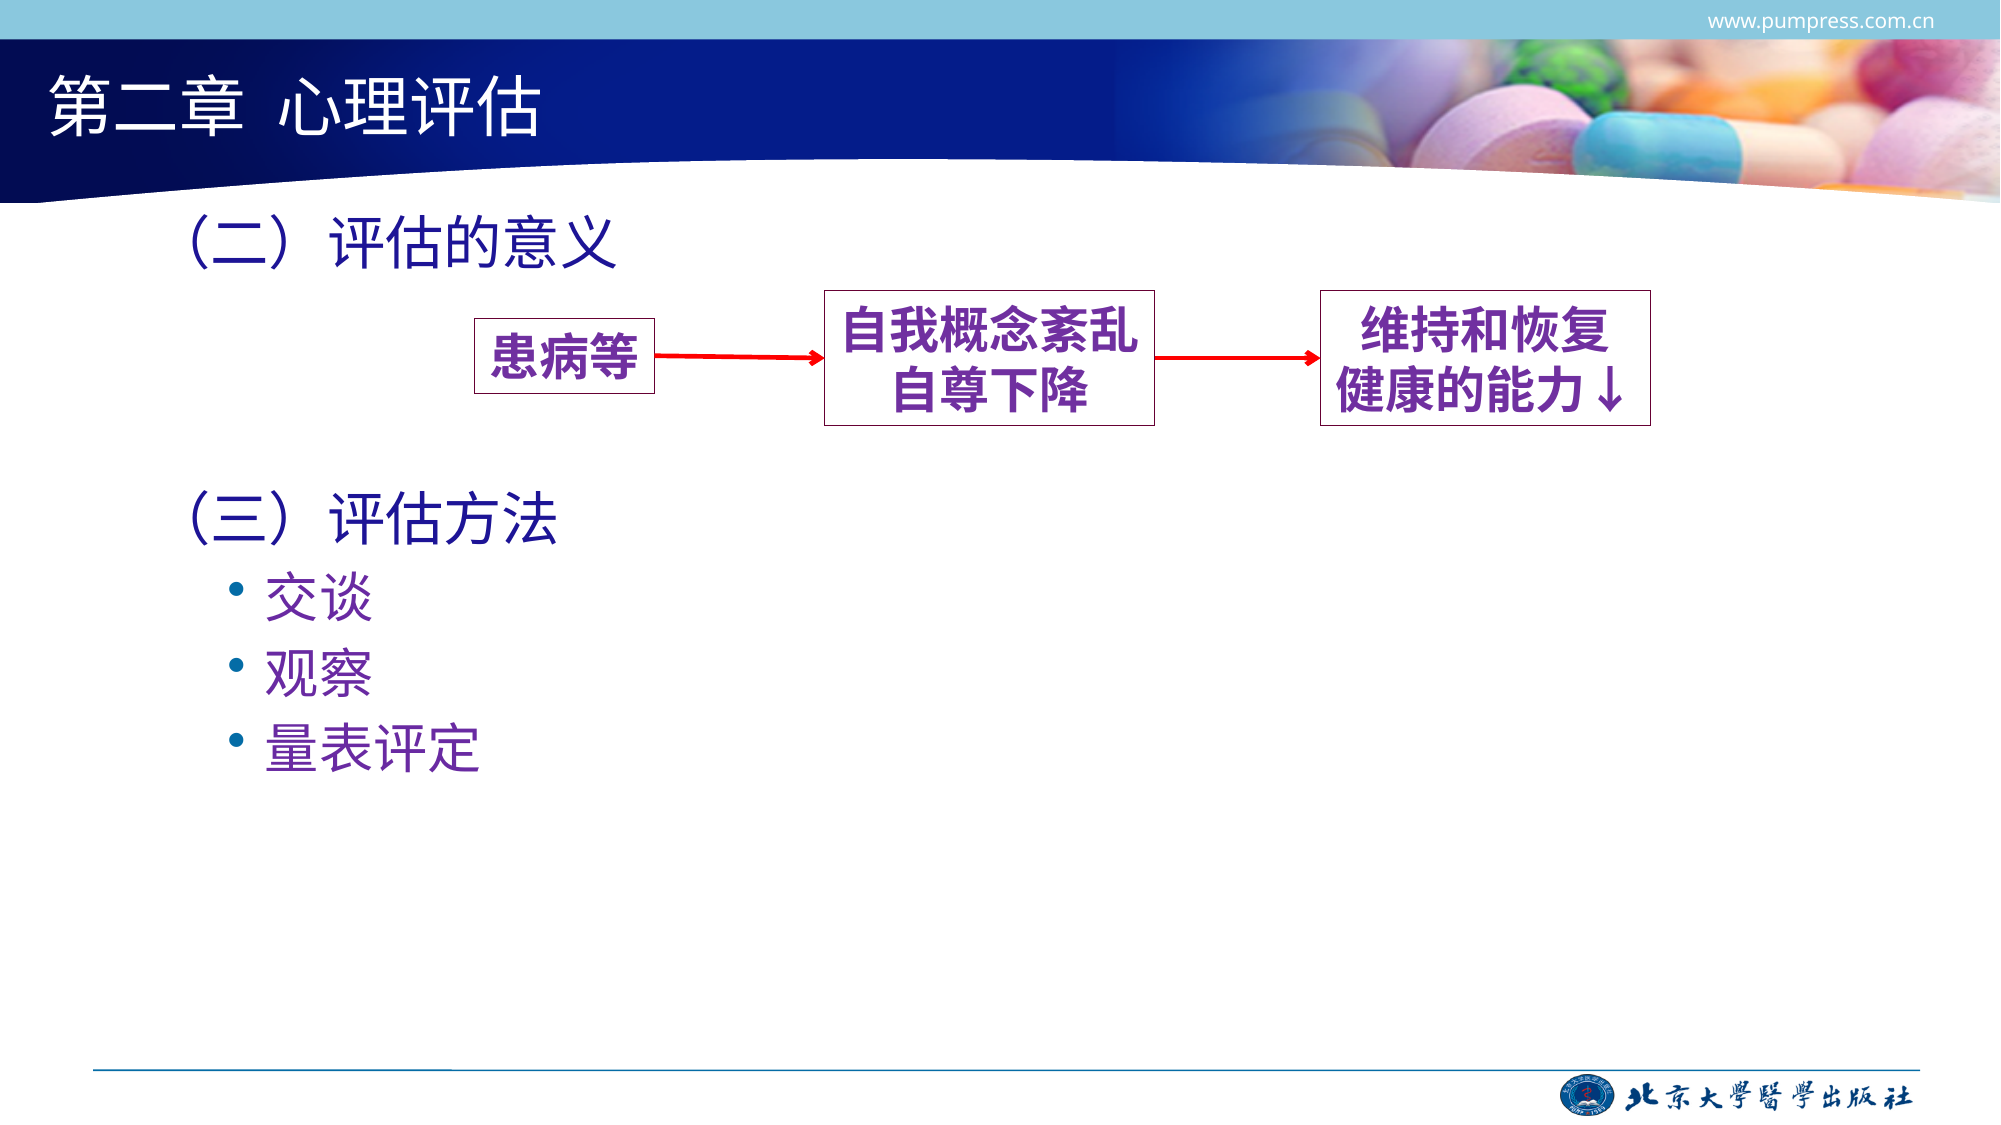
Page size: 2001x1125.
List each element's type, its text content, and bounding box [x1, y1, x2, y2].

text_box 自我概念紊乱 自尊下降 [824, 290, 1155, 426]
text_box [655, 356, 824, 360]
list （二）评估的意义 （三）评估方法 交谈 观察 量表评定 [62, 198, 1947, 1000]
picture [0, 40, 2000, 203]
slide_number www.pumpress.com.cn [1366, 0, 1951, 38]
text_box 患病等 [474, 318, 655, 394]
title 第二章 心理评估 [30, 58, 1799, 152]
text_box 维持和恢复 健康的能力↓ [1320, 290, 1651, 426]
picture [1560, 1074, 1915, 1118]
